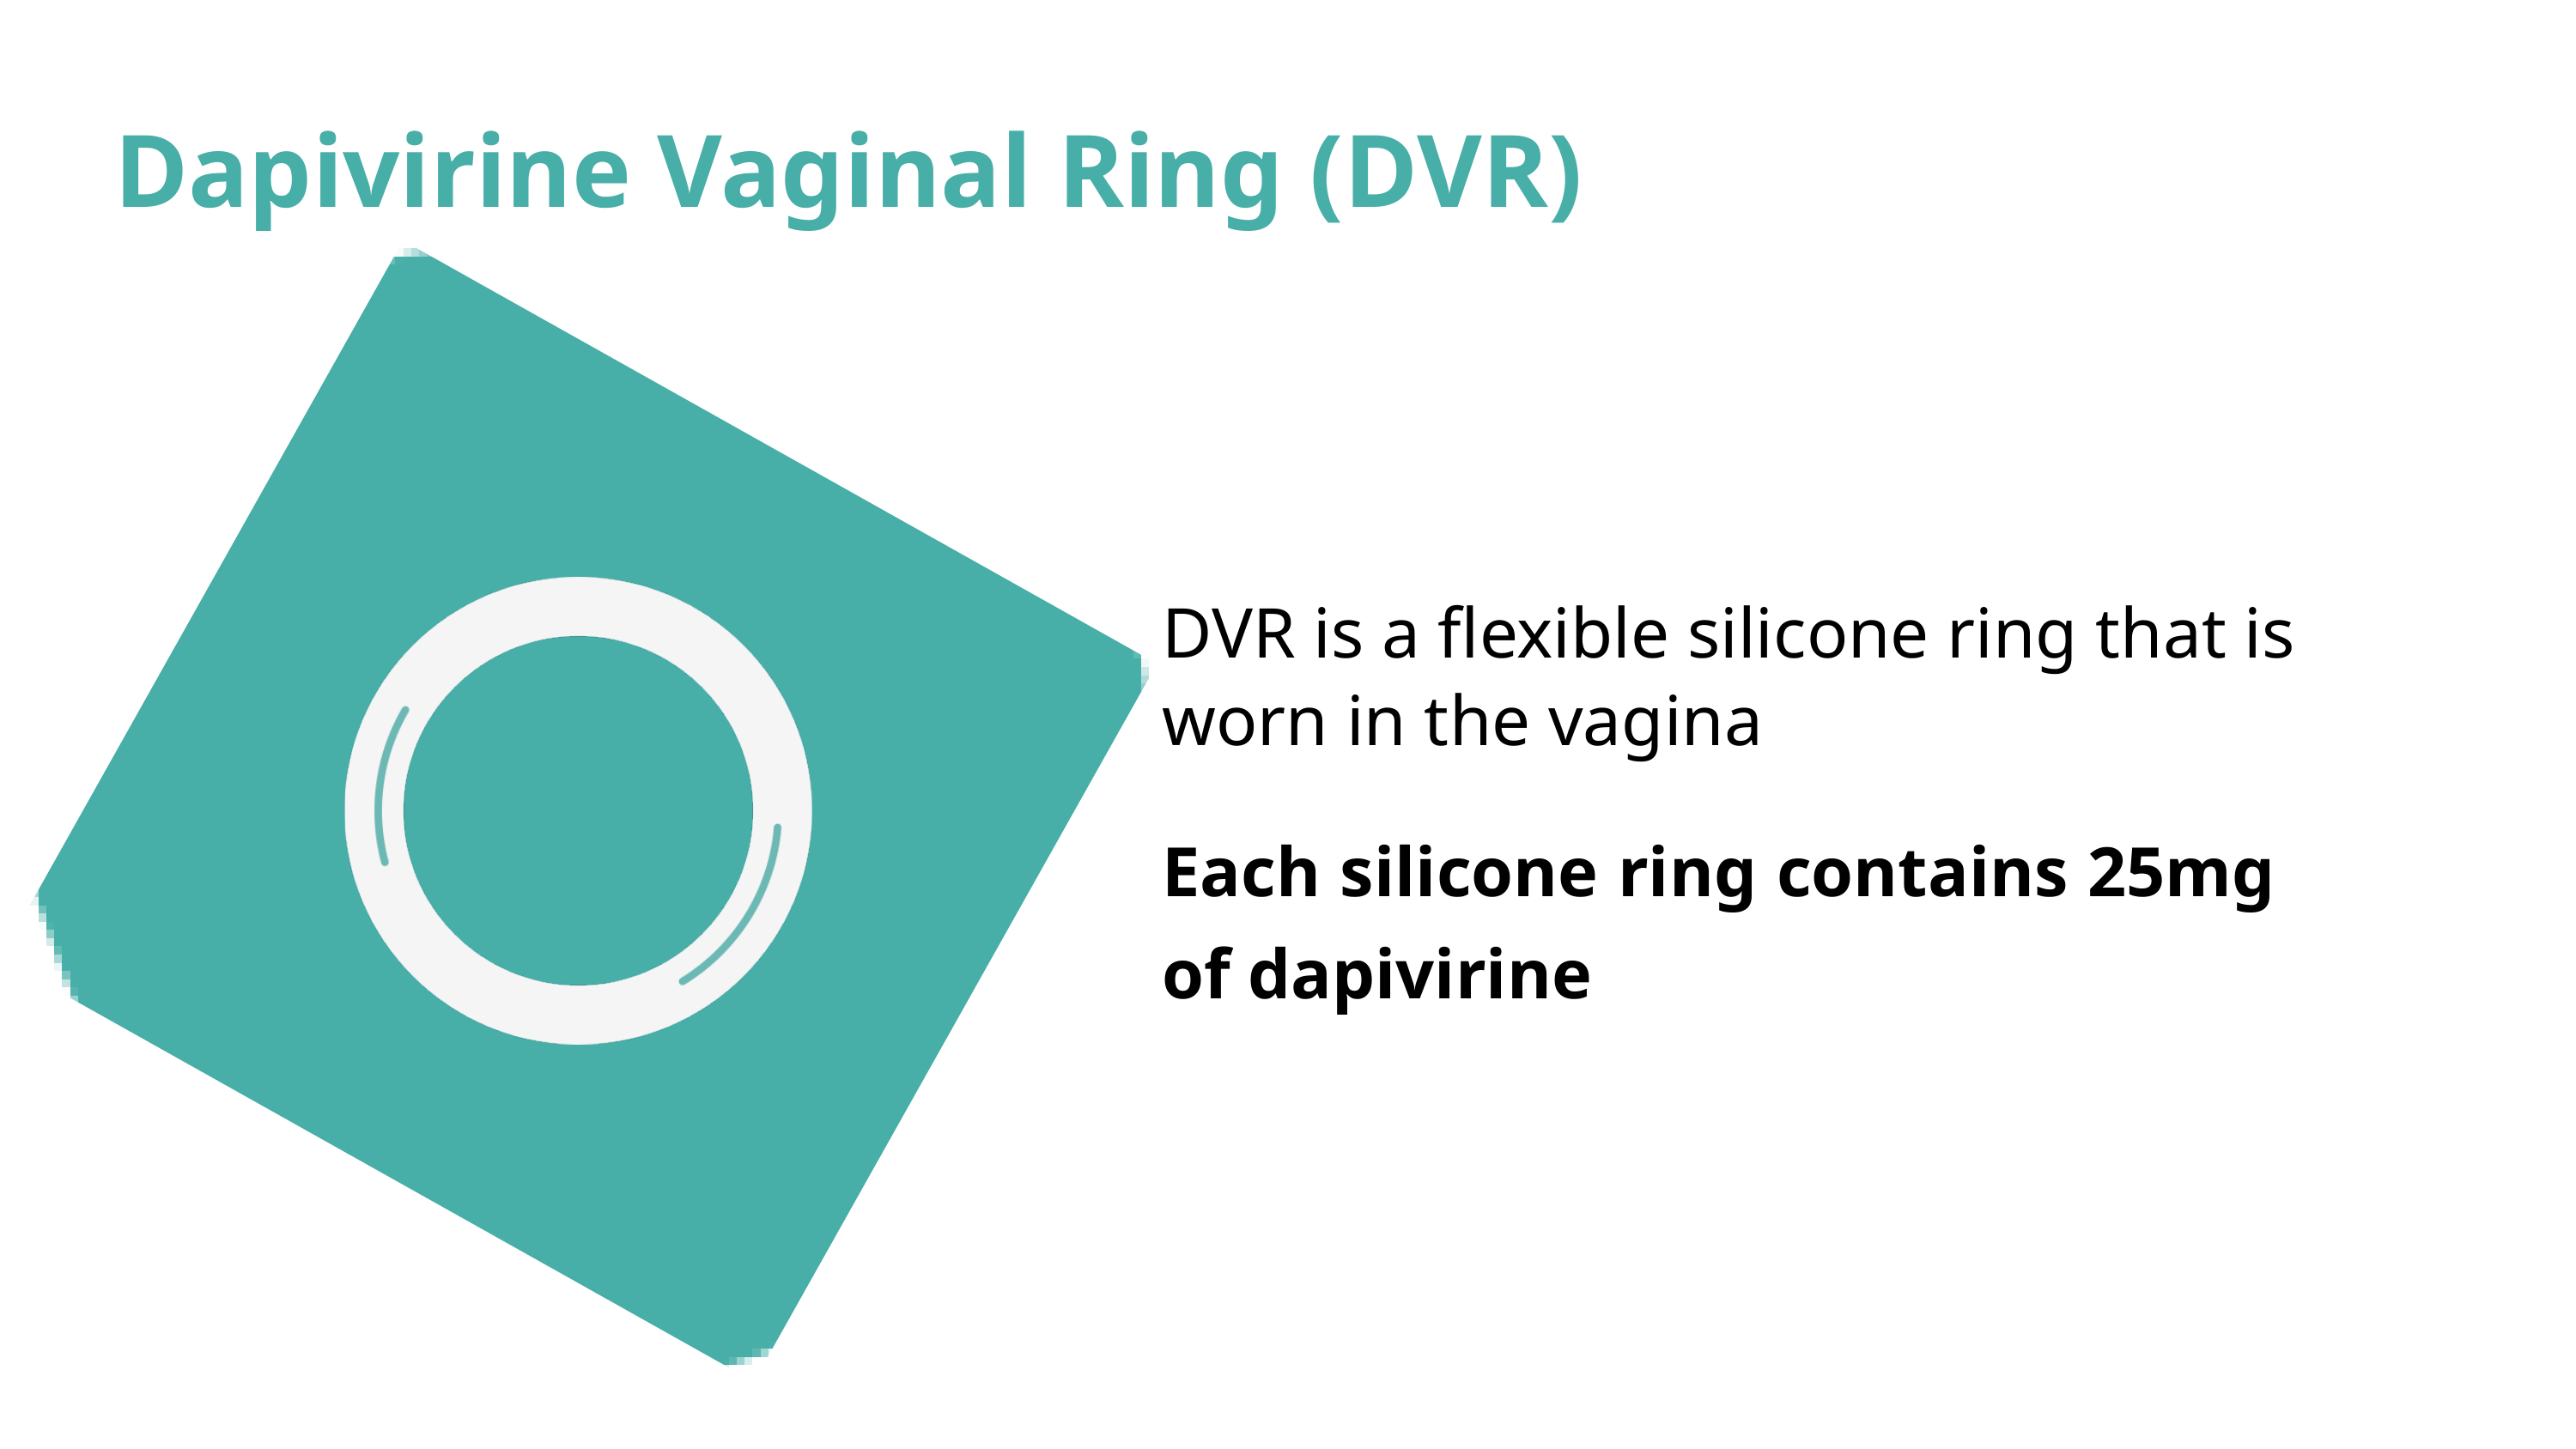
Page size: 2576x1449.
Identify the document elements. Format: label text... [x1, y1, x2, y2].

text_box Each silicone ring contains 25mg of dapivirine [1162, 808, 2276, 1114]
text_box Dapivirine Vaginal Ring (DVR) [114, 118, 2432, 230]
text_box DVR is a flexible silicone ring that is worn in the vagina [1162, 583, 2432, 760]
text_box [0, 240, 1157, 1382]
